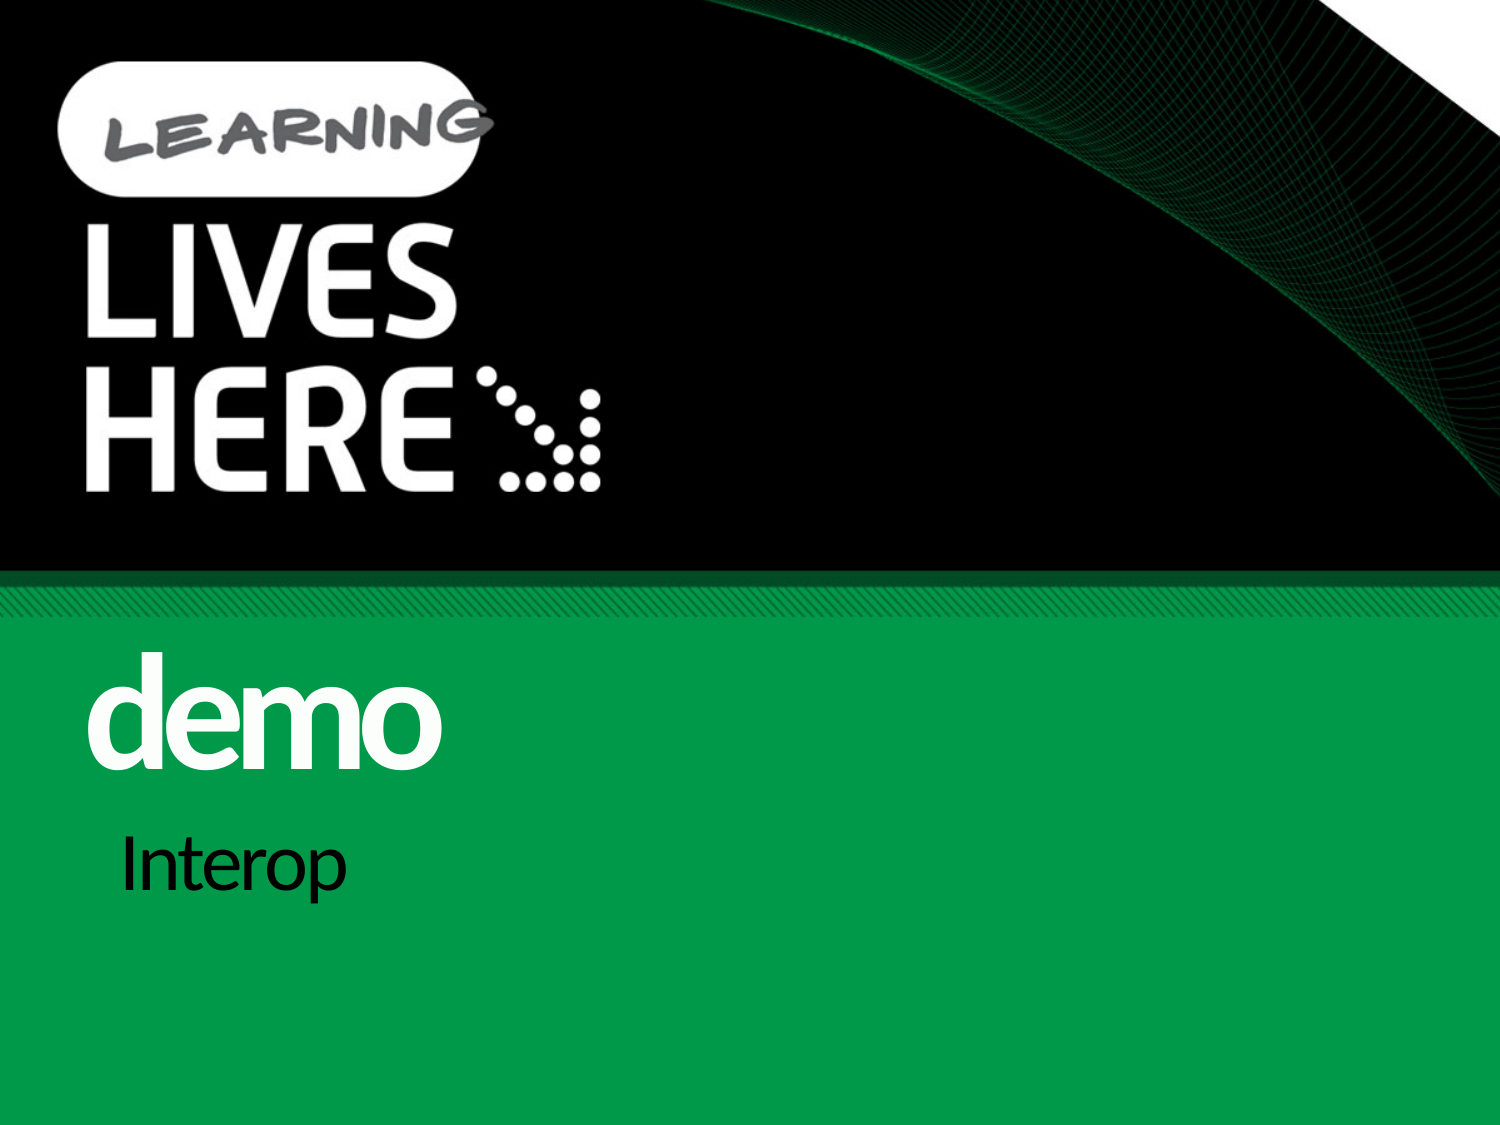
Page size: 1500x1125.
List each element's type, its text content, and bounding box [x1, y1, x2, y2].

list demo [83, 625, 1344, 800]
title Interop [119, 818, 1375, 943]
picture [0, 0, 1500, 1125]
